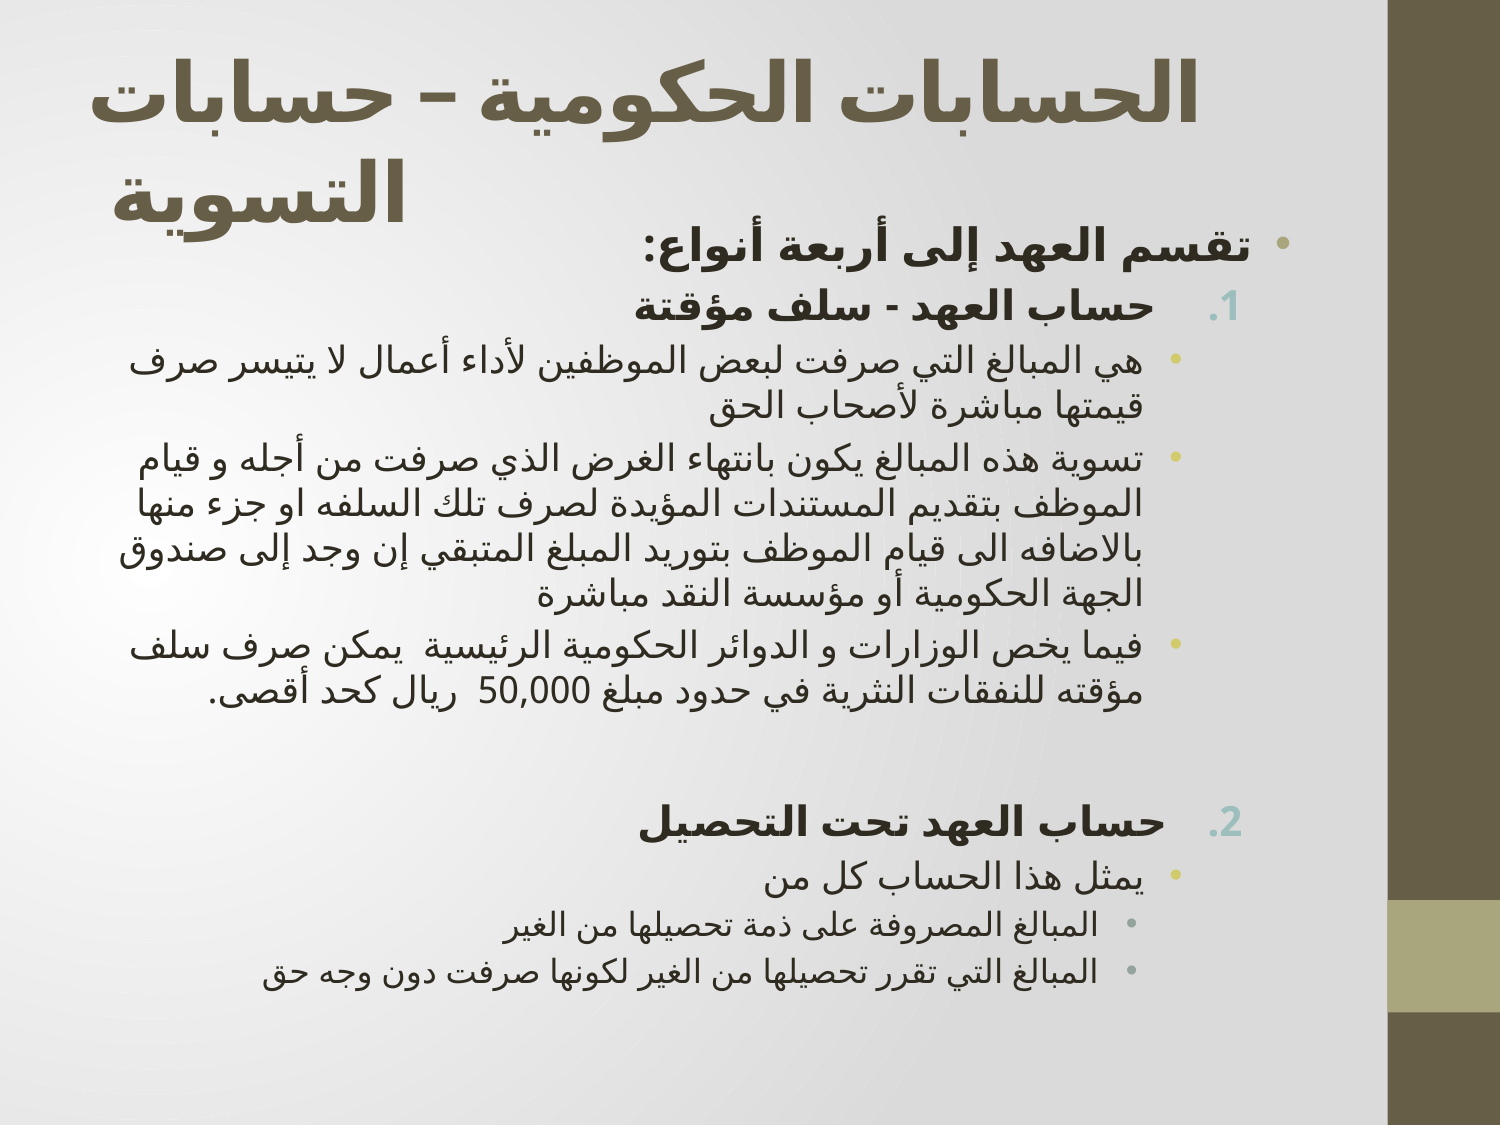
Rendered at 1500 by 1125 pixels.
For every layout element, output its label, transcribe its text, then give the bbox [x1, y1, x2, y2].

title الحسابات الحكومية – حسابات التسوية [75, 45, 1325, 208]
list تقسم العهد إلى أربعة أنواع: حساب العهد - سلف مؤقتة هي المبالغ التي صرفت لبعض الموظفين لأداء أعمال لا يتيسر صرف قيمتها مباشرة لأصحاب الحق تسوية هذه المبالغ يكون بانتهاء الغرض الذي صرفت من أجله و قيام الموظف بتقديم المستندات المؤيدة لصرف تلك السلفه او جزء منها بالاضافه الى قيام الموظف بتوريد المبلغ المتبقي إن وجد إلى صندوق الجهة الحكومية أو مؤسسة النقد مباشرة فيما يخص الوزارات و الدوائر الحكومية الرئيسية يمكن صرف سلف مؤقته للنفقات النثرية في حدود مبلغ 50,000 ريال كحد أقصى. حساب العهد تحت التحصيل يمثل هذا الحساب كل من المبالغ المصروفة على ذمة تحصيلها من الغير المبالغ التي تقرر تحصيلها من الغير لكونها صرفت دون وجه حق [75, 208, 1325, 1050]
